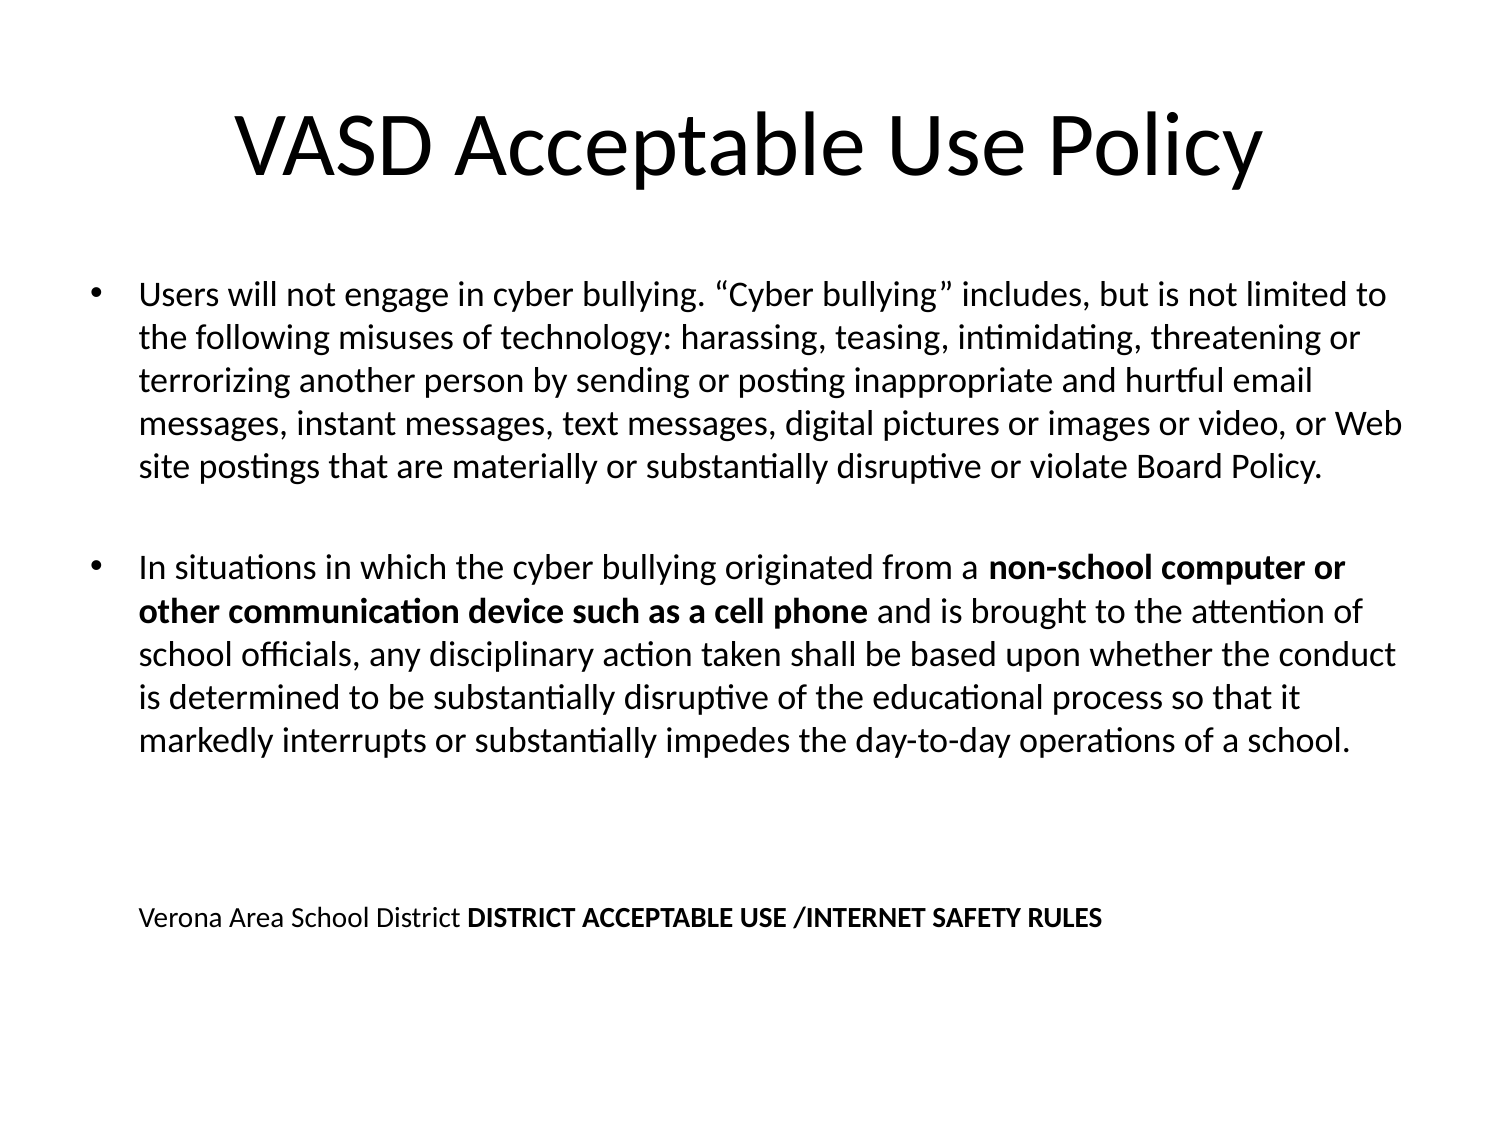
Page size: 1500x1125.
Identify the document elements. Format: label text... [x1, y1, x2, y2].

list Users will not engage in cyber bullying. “Cyber bullying” includes, but is not limited to the following misuses of technology: harassing, teasing, intimidating, threatening or terrorizing another person by sending or posting inappropriate and hurtful email messages, instant messages, text messages, digital pictures or images or video, or Web site postings that are materially or substantially disruptive or violate Board Policy. In situations in which the cyber bullying originated from a non-school computer or other communication device such as a cell phone and is brought to the attention of school officials, any disciplinary action taken shall be based upon whether the conduct is determined to be substantially disruptive of the educational process so that it markedly interrupts or substantially impedes the day-to-day operations of a school. Verona Area School District DISTRICT ACCEPTABLE USE /INTERNET SAFETY RULES [75, 262, 1425, 1005]
title VASD Acceptable Use Policy [75, 45, 1425, 233]
